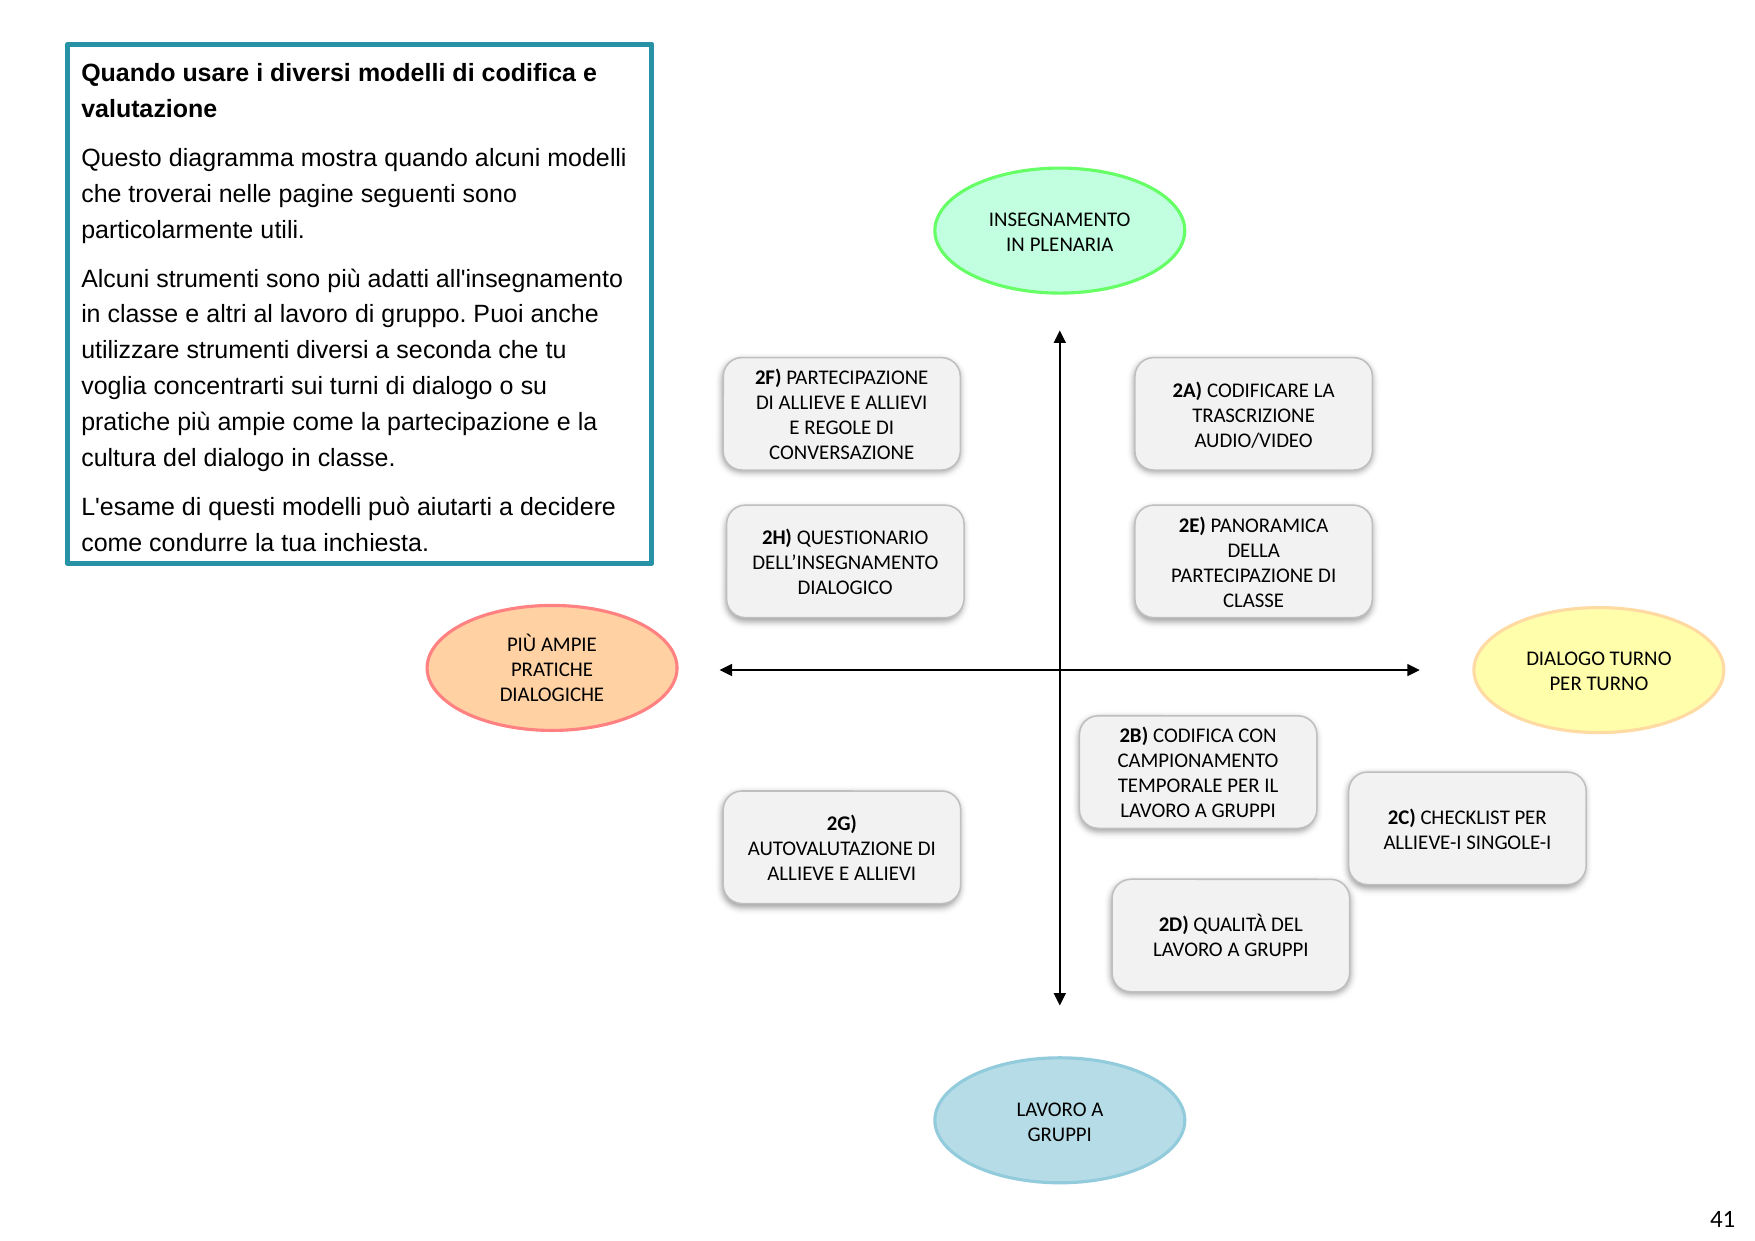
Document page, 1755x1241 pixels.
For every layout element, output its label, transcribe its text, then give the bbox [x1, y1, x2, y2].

text_box 2F) PARTECIPAZIONE DI ALLIEVE E ALLIEVI E REGOLE DI CONVERSAZIONE [723, 357, 961, 471]
text_box 2C) CHECKLIST PER ALLIEVE-I SINGOLE-I [1348, 772, 1587, 885]
text_box 2B) CODIFICA CON CAMPIONAMENTO TEMPORALE PER IL LAVORO A GRUPPI [1079, 715, 1317, 829]
text_box Quando usare i diversi modelli di codifica e valutazione Questo diagramma mostra quando alcuni modelli che troverai nelle pagine seguenti sono particolarmente utili. Alcuni strumenti sono più adatti all'insegnamento in classe e altri al lavoro di gruppo. Puoi anche utilizzare strumenti diversi a seconda che tu voglia concentrarti sui turni di dialogo o su pratiche più ampie come la partecipazione e la cultura del dialogo in classe. L'esame di questi modelli può aiutarti a decidere come condurre la tua inchiesta. [67, 44, 652, 564]
text_box LAVORO A GRUPPI [934, 1057, 1185, 1183]
text_box DIALOGO TURNO PER TURNO [1473, 607, 1724, 733]
text_box 2G) AUTOVALUTAZIONE DI ALLIEVE E ALLIEVI [723, 790, 961, 904]
text_box 2H) QUESTIONARIO DELL’INSEGNAMENTO DIALOGICO [726, 505, 965, 618]
text_box 41 [1695, 1195, 1752, 1241]
text_box INSEGNAMENTO IN PLENARIA [934, 168, 1185, 294]
text_box PIÙ AMPIE PRATICHE DIALOGICHE [427, 605, 678, 731]
text_box 2D) QUALITÀ DEL LAVORO A GRUPPI [1112, 879, 1350, 992]
text_box 2E) PANORAMICA DELLA PARTECIPAZIONE DI CLASSE [1134, 505, 1373, 618]
text_box 2A) CODIFICARE LA TRASCRIZIONE AUDIO/VIDEO [1134, 357, 1373, 471]
